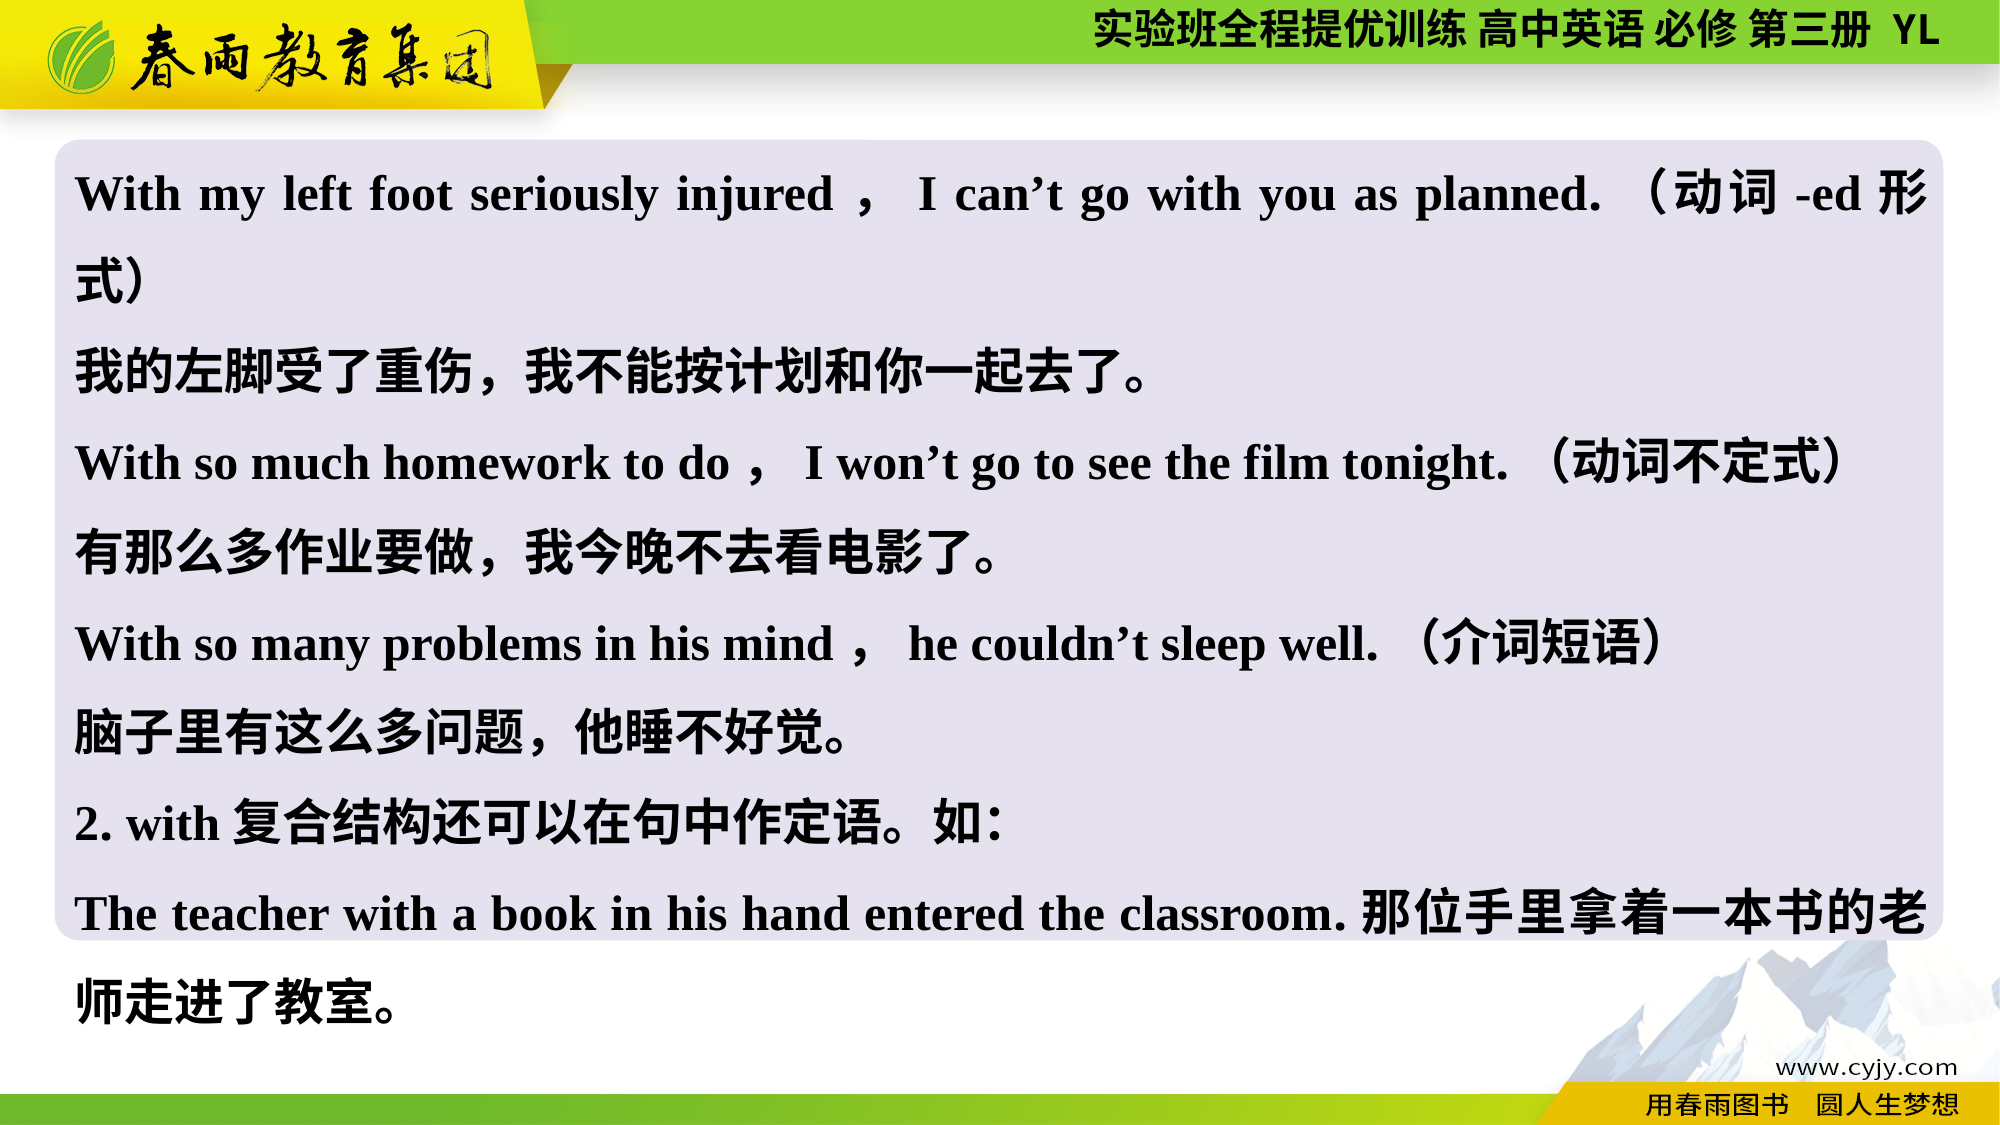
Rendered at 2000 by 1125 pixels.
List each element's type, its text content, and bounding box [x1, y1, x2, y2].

list With my left foot seriously injured，I can’t go with you as planned.（动词-ed形式） 我的左脚受了重伤，我不能按计划和你一起去了。 With so much homework to do，I won’t go to see the film tonight.（动词不定式） 有那么多作业要做，我今晚不去看电影了。 With so many problems in his mind，he couldn’t sleep well.（介词短语） 脑子里有这么多问题，他睡不好觉。 2. with复合结构还可以在句中作定语。如： The teacher with a book in his hand entered the classroom.那位手里拿着一本书的老师走进了教室。 [59, 122, 1944, 956]
picture [0, 0, 2000, 1125]
text_box [54, 150, 59, 930]
